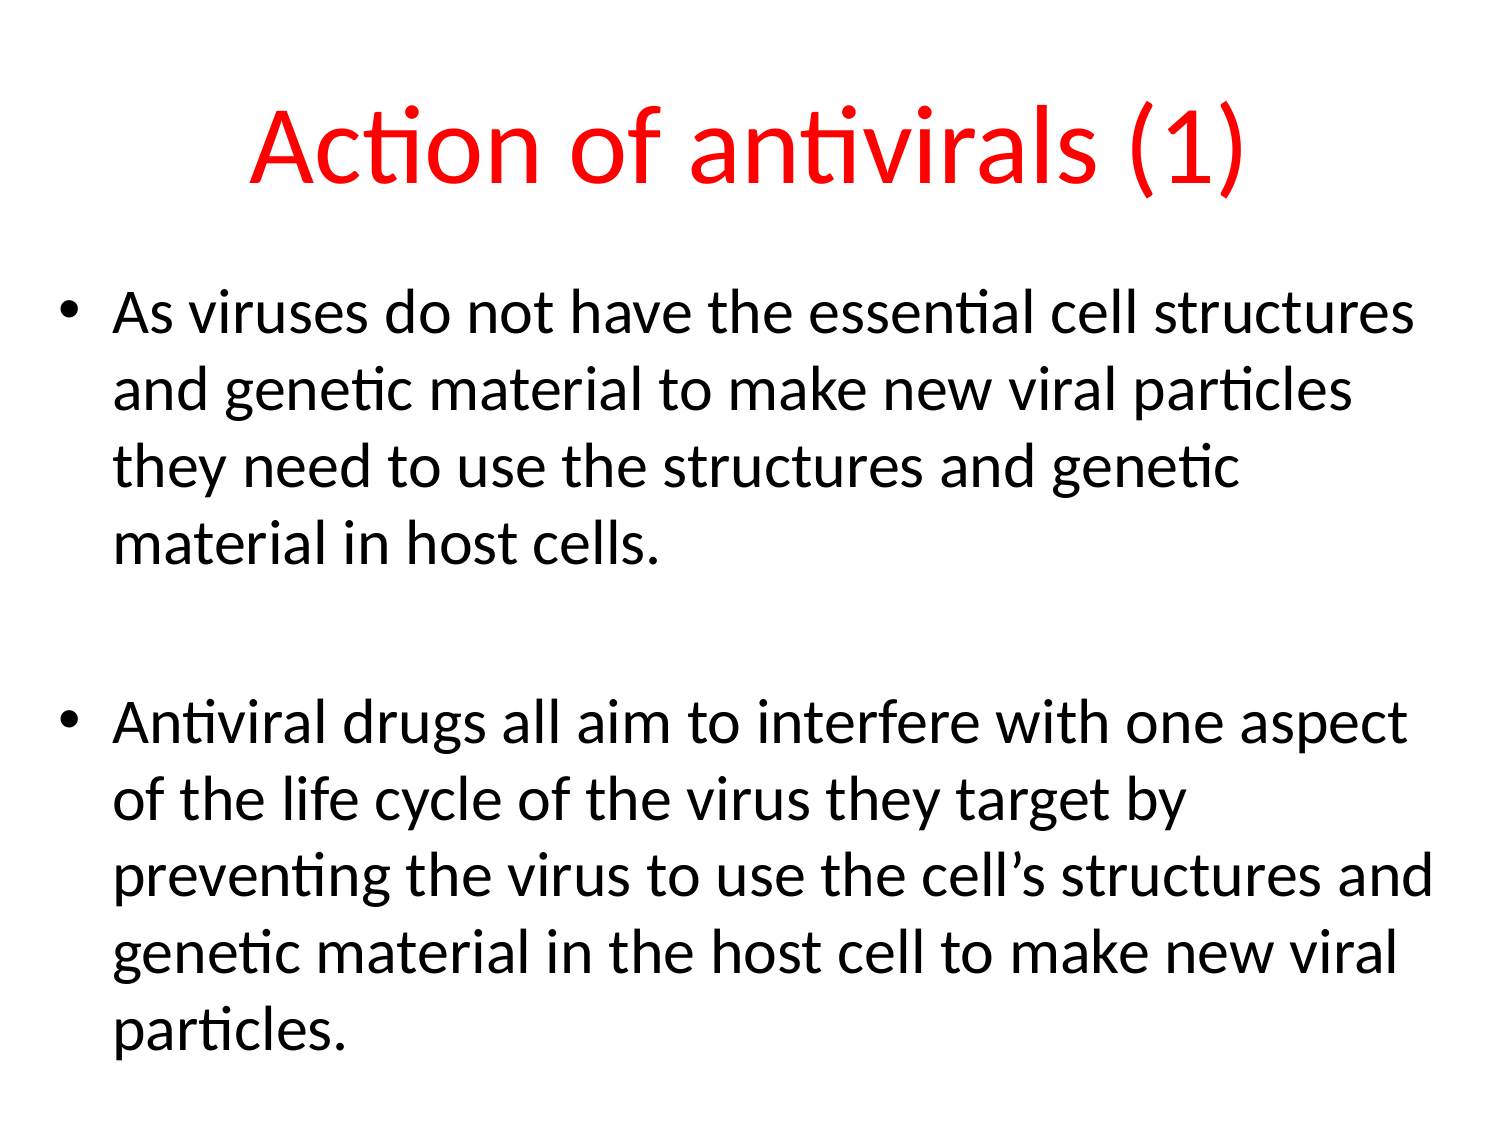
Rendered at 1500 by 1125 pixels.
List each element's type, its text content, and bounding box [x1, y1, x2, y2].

list As viruses do not have the essential cell structures and genetic material to make new viral particles they need to use the structures and genetic material in host cells. Antiviral drugs all aim to interfere with one aspect of the life cycle of the virus they target by preventing the virus to use the cell’s structures and genetic material in the host cell to make new viral particles. [43, 262, 1459, 1079]
title Action of antivirals (1) [75, 45, 1425, 233]
